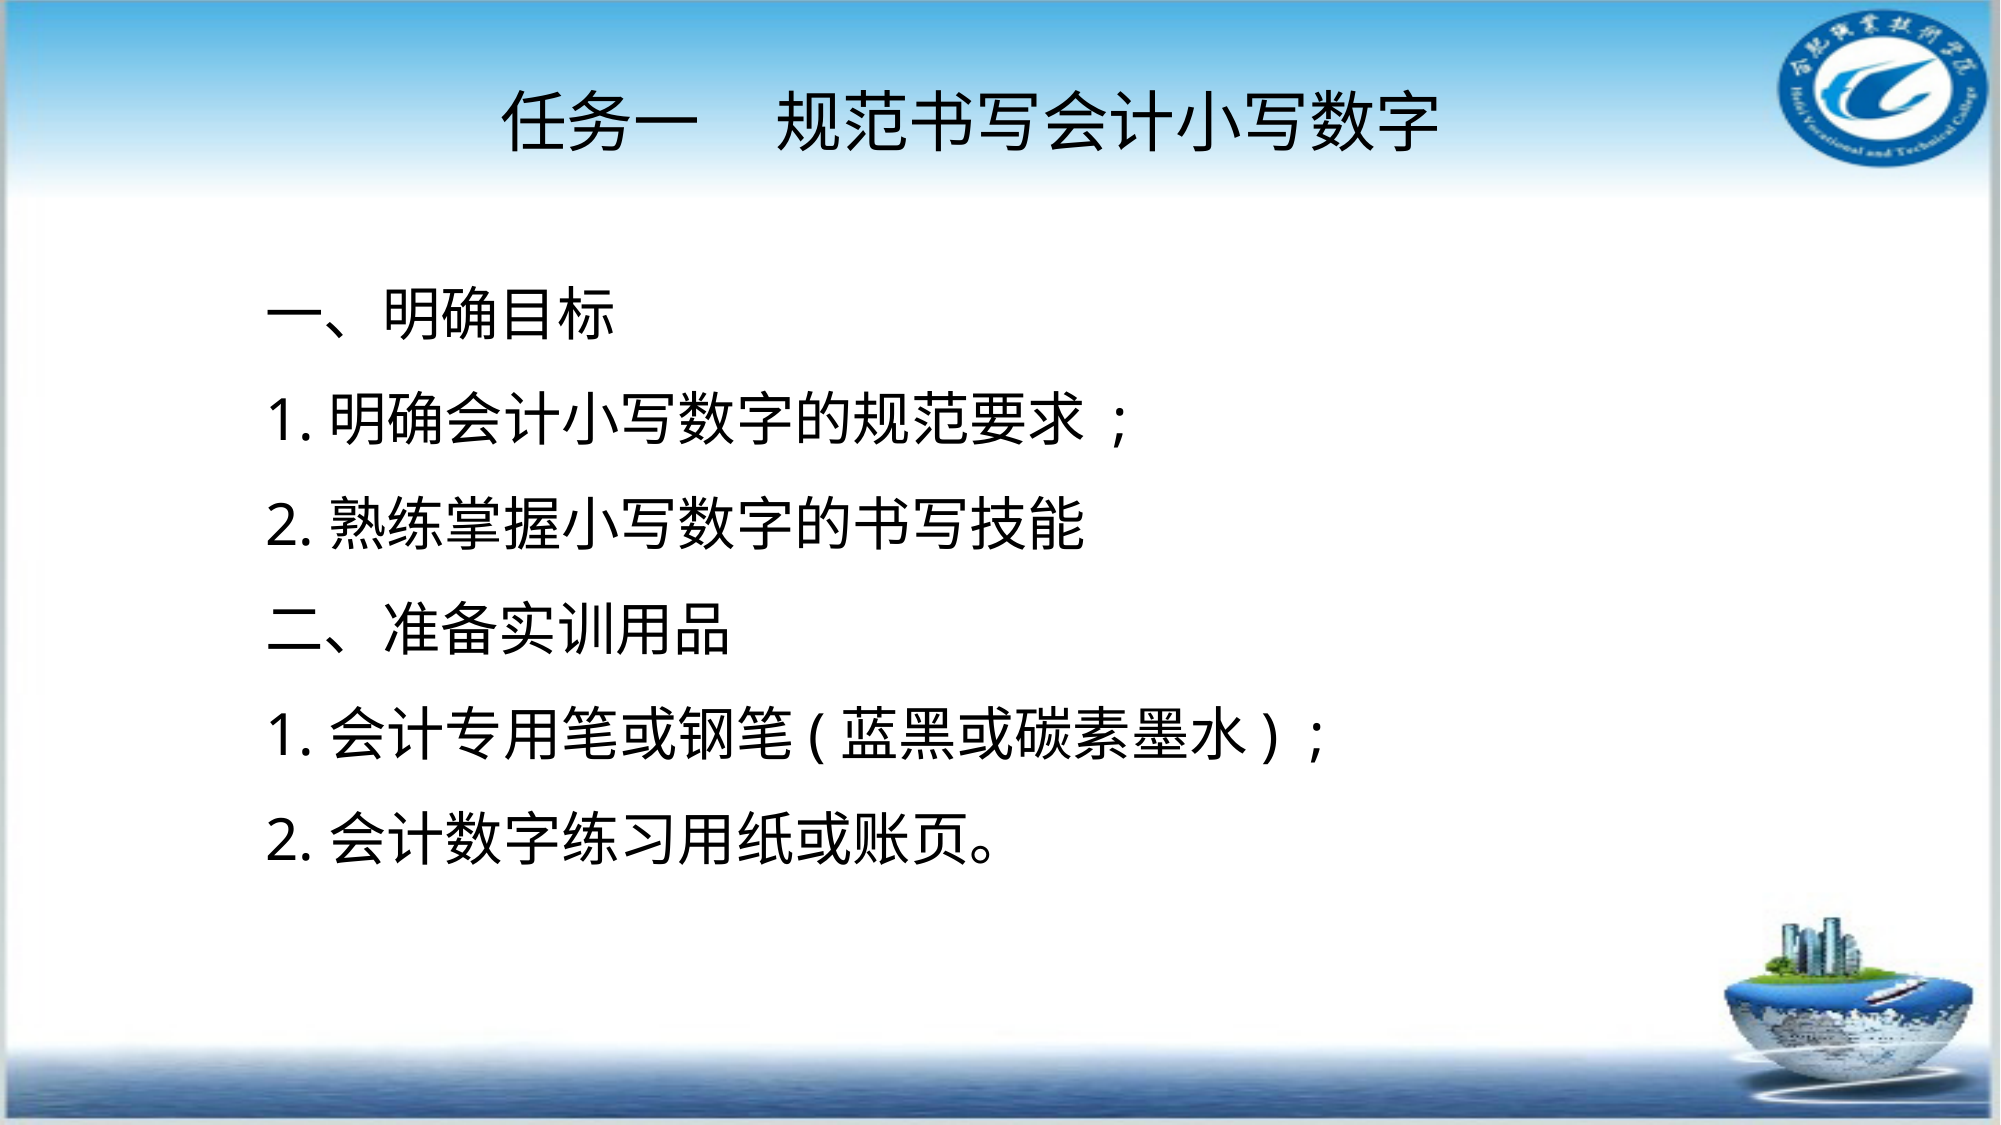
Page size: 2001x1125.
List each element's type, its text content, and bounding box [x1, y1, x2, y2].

list 一、明确目标 1.明确会计小写数字的规范要求 ; 2.熟练掌握小写数字的书写技能 二、准备实训用品 1.会计专用笔或钢笔(蓝黑或碳素墨水) ; 2.会计数字练习用纸或账页。 [250, 234, 1730, 943]
title 任务一 规范书写会计小写数字 [296, 59, 1647, 180]
picture [0, 0, 2001, 1125]
